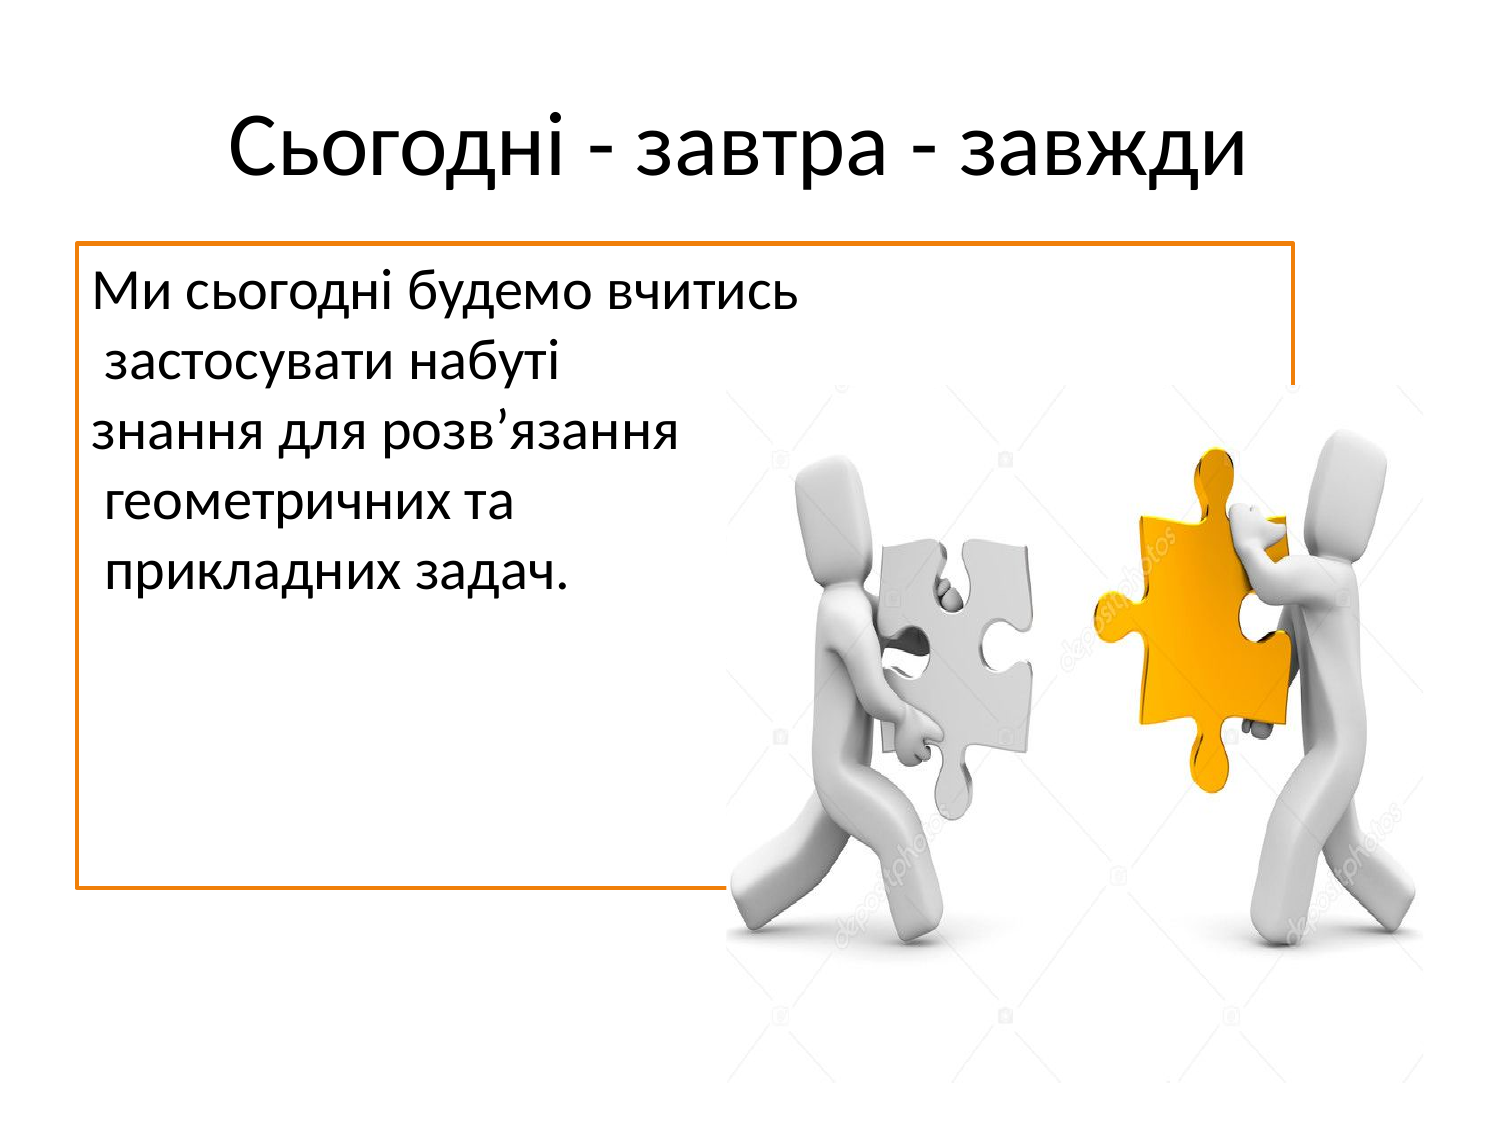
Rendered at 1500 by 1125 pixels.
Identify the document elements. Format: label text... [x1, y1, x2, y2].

text_box Ми сьогодні будемо вчитись застосувати набуті знання для розв’язання геометричних та прикладних задач. [75, 241, 1295, 890]
title Сьогодні - завтра - завжди [75, 45, 1425, 233]
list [726, 385, 1424, 1083]
